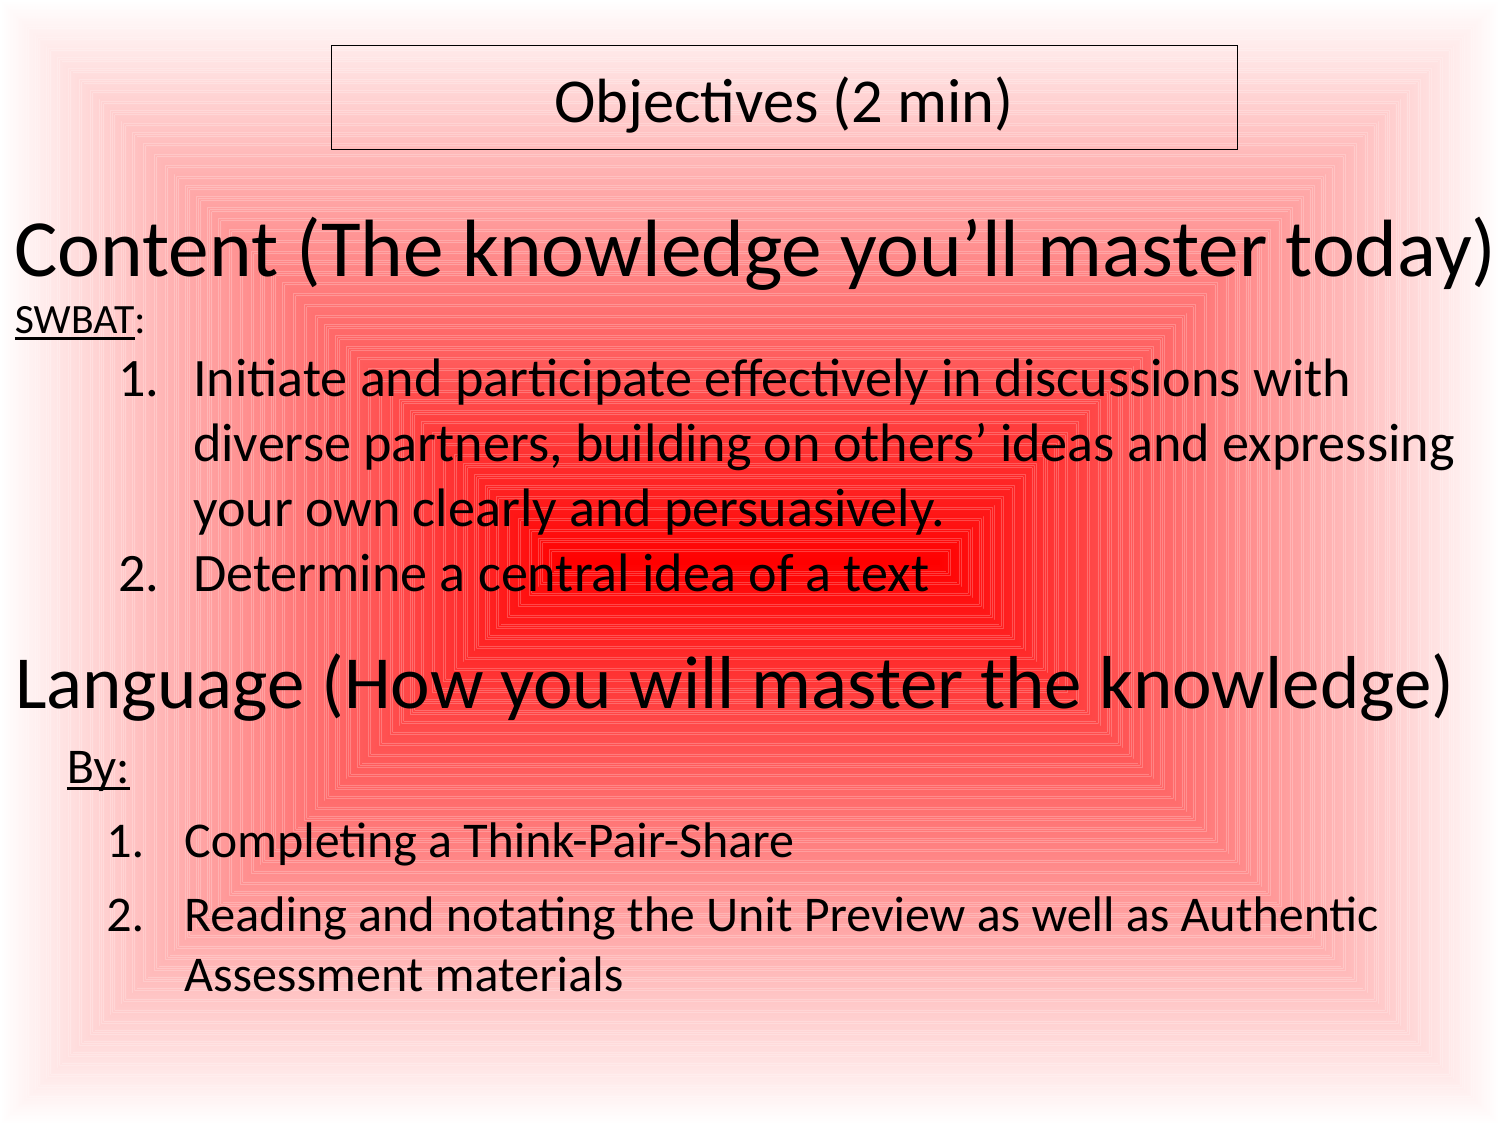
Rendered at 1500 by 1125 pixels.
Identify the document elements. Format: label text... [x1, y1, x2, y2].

list Language (How you will master the knowledge) By: Completing a Think-Pair-Share Reading and notating the Unit Preview as well as Authentic Assessment materials [0, 785, 1500, 1088]
title Objectives (2 min) [331, 45, 1238, 150]
text_box Content (The knowledge you’ll master today) SWBAT: Initiate and participate effectively in discussions with diverse partners, building on others’ ideas and expressing your own clearly and persuasively. Determine a central idea of a text [0, 187, 1500, 785]
